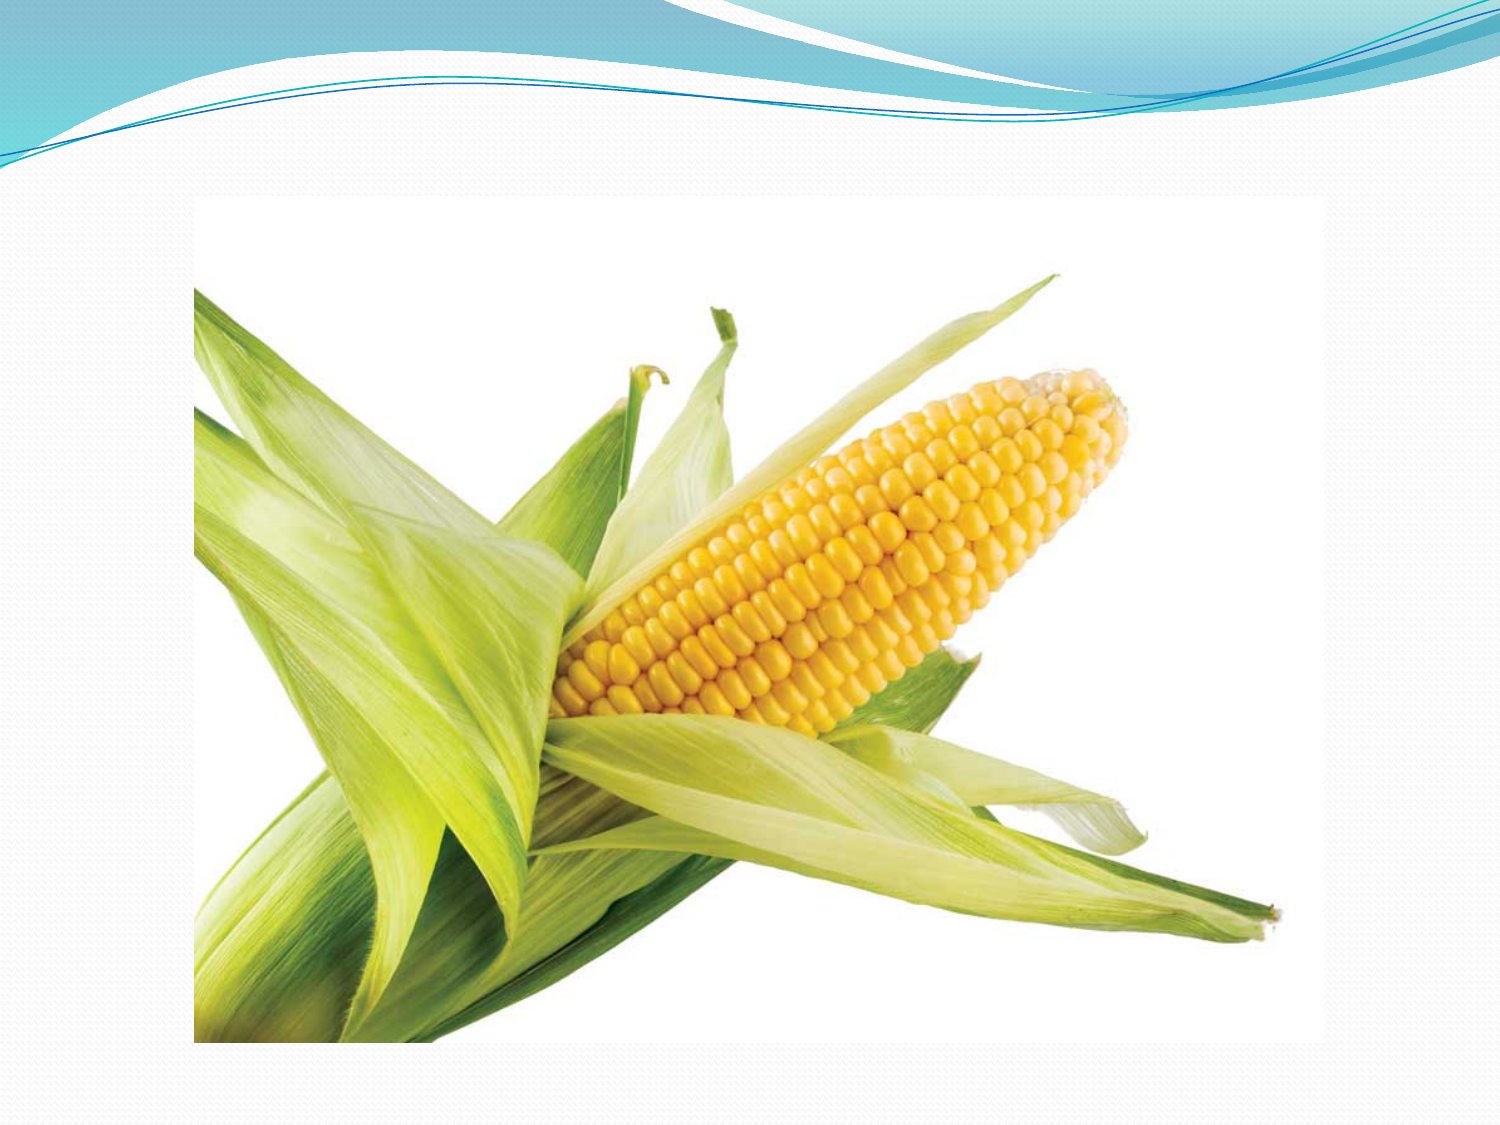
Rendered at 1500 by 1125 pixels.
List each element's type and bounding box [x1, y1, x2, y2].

picture [194, 195, 1324, 1043]
